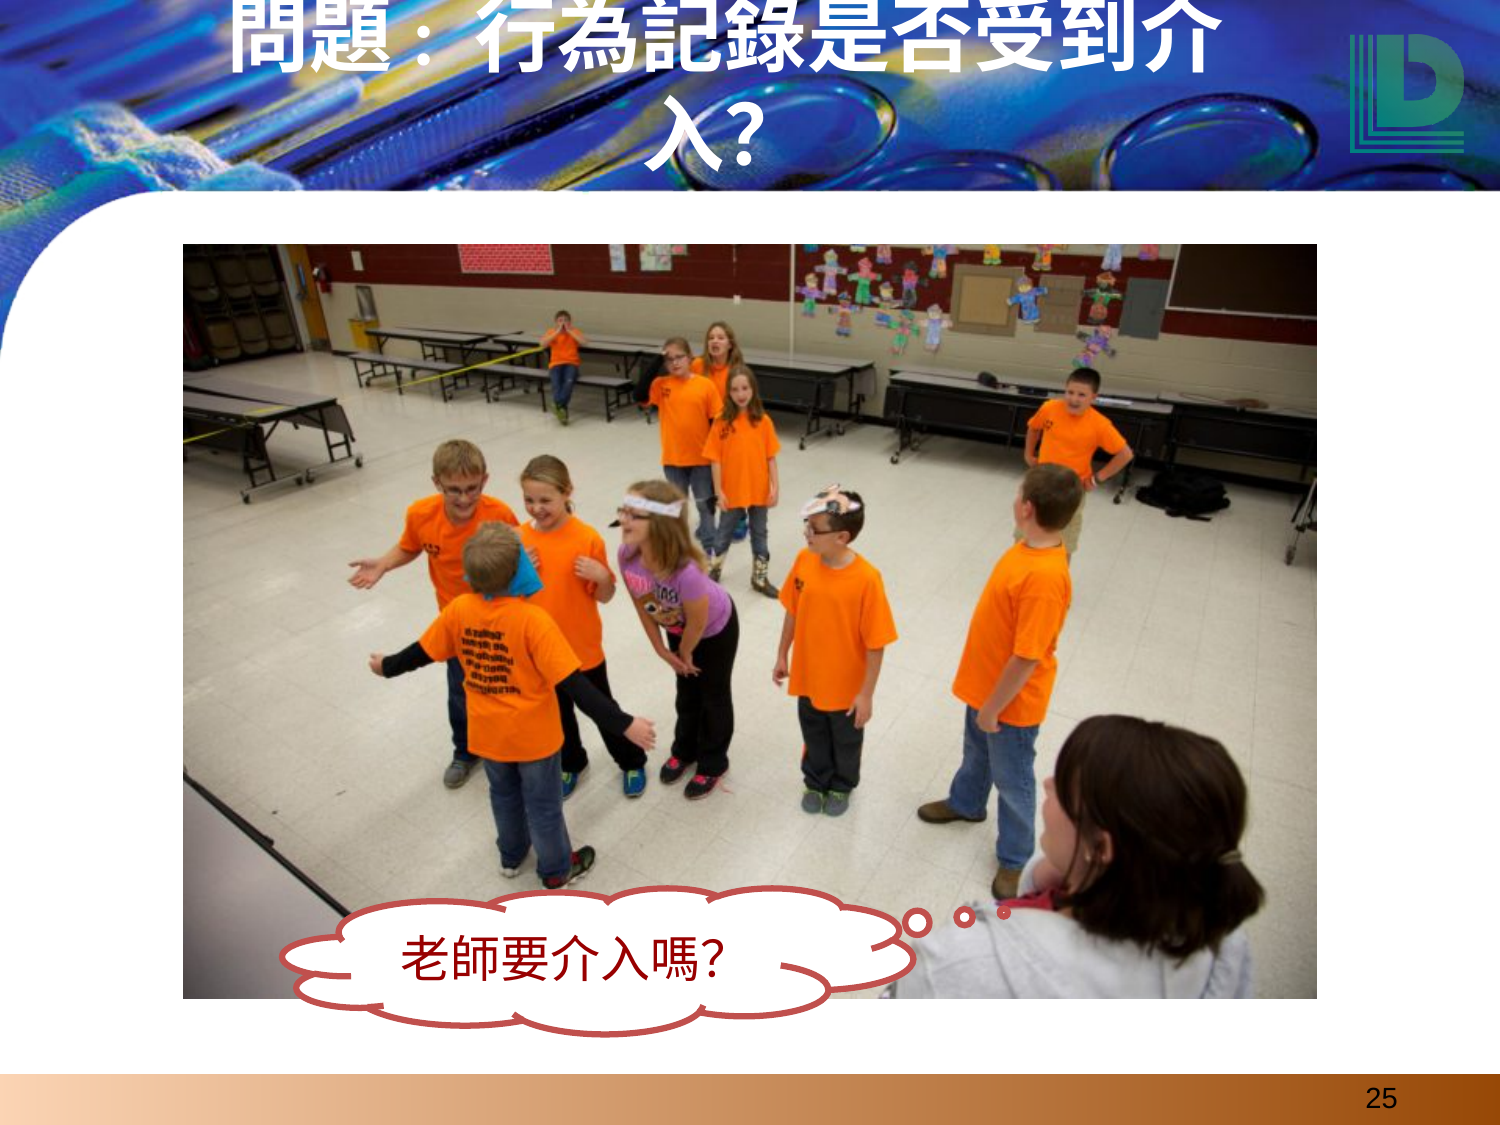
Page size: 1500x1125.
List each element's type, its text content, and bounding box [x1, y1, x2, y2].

picture [0, 0, 1500, 1000]
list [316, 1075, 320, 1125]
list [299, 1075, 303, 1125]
table_cell 2 [369, 1075, 373, 1125]
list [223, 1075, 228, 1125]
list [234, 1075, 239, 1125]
title 問題: 行為記錄是否受到介入？ [137, 93, 1313, 190]
text_box 老師要介入嗎？ [341, 1007, 809, 1035]
slide_number ‹#› [1350, 1074, 1488, 1118]
